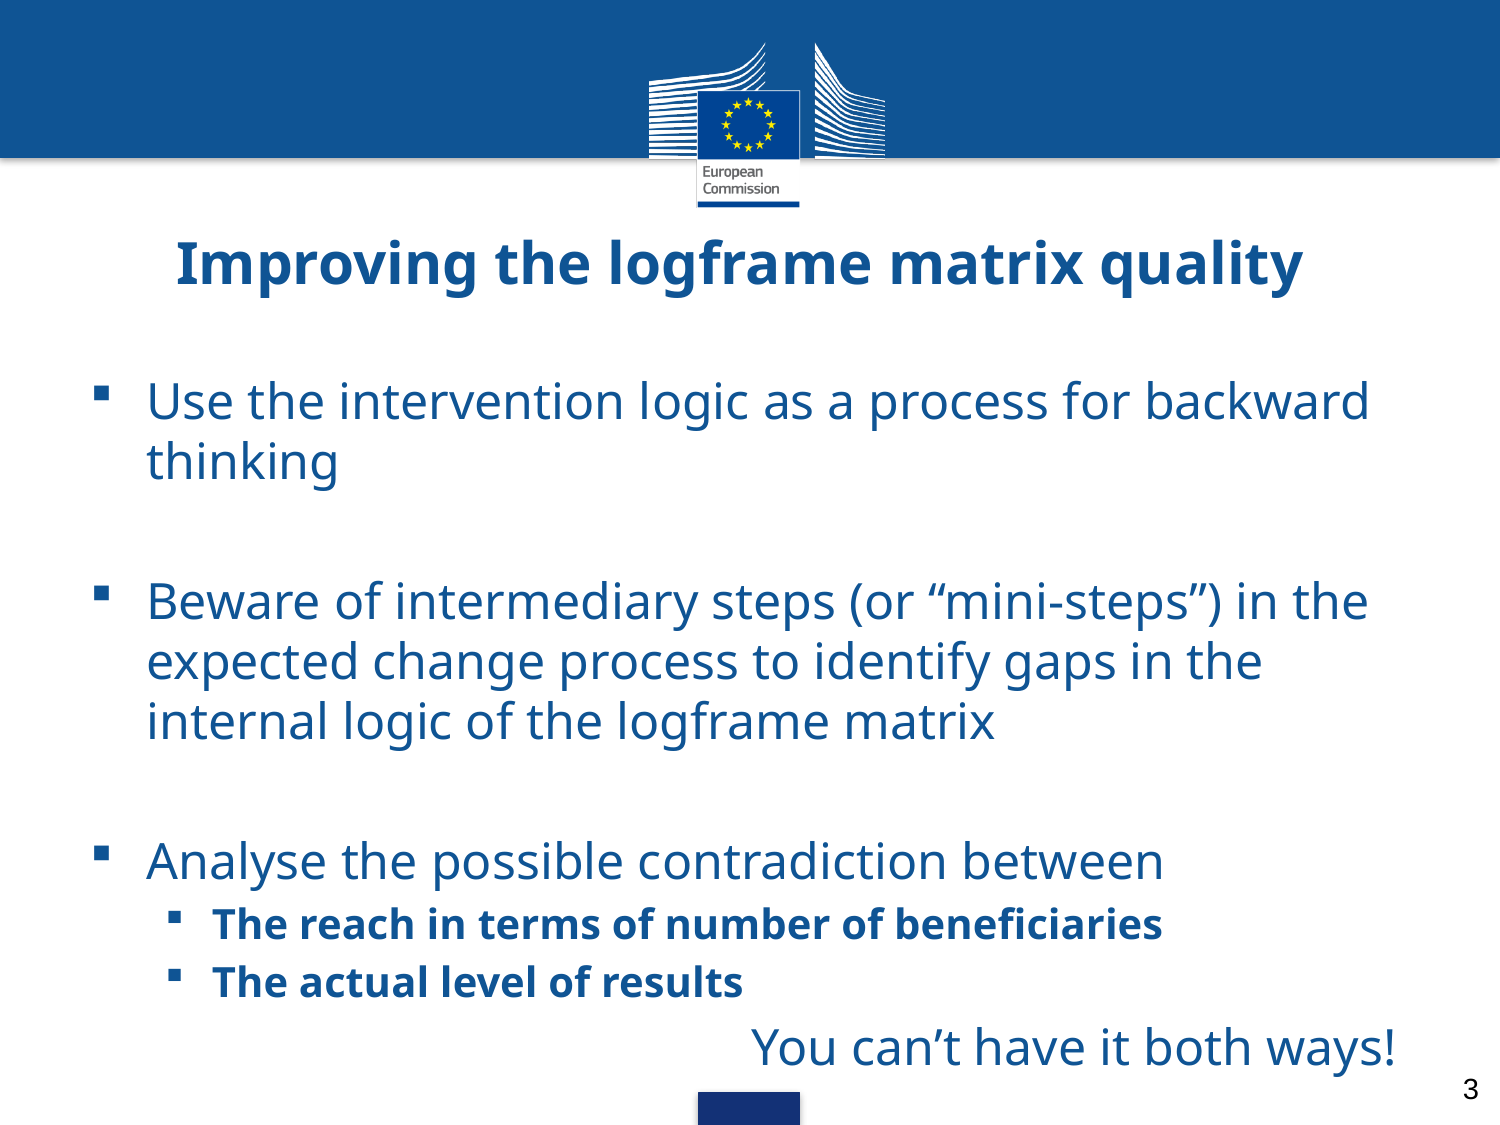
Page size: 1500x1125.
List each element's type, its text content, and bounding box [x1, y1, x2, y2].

title Improving the logframe matrix quality [64, 184, 1416, 339]
slide_number 3 [1143, 1062, 1495, 1125]
list Use the intervention logic as a process for backward thinking Beware of intermediary steps (or “mini-steps”) in the expected change process to identify gaps in the internal logic of the logframe matrix Analyse the possible contradiction between The reach in terms of number of beneficiaries The actual level of results You can’t have it both ways! [74, 361, 1426, 1071]
picture [649, 42, 885, 184]
